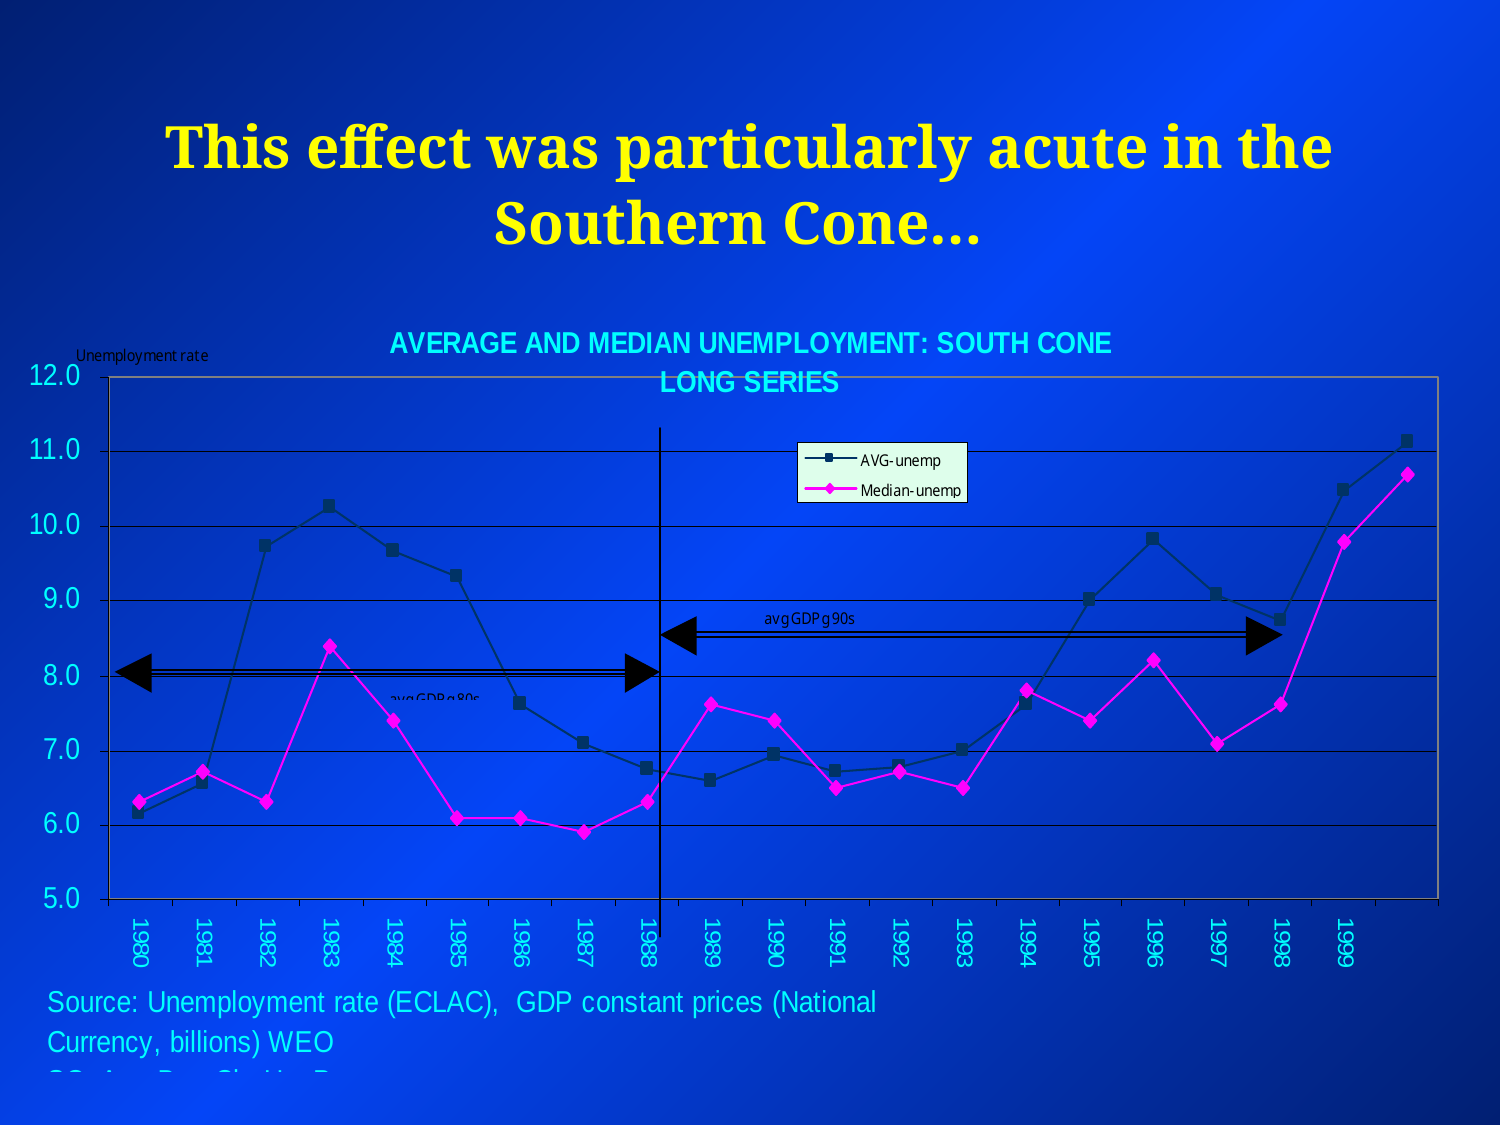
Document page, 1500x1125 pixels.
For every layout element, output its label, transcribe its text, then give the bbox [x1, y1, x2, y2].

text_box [0, 290, 1500, 1088]
title This effect was particularly acute in the Southern Cone… [112, 99, 1388, 288]
